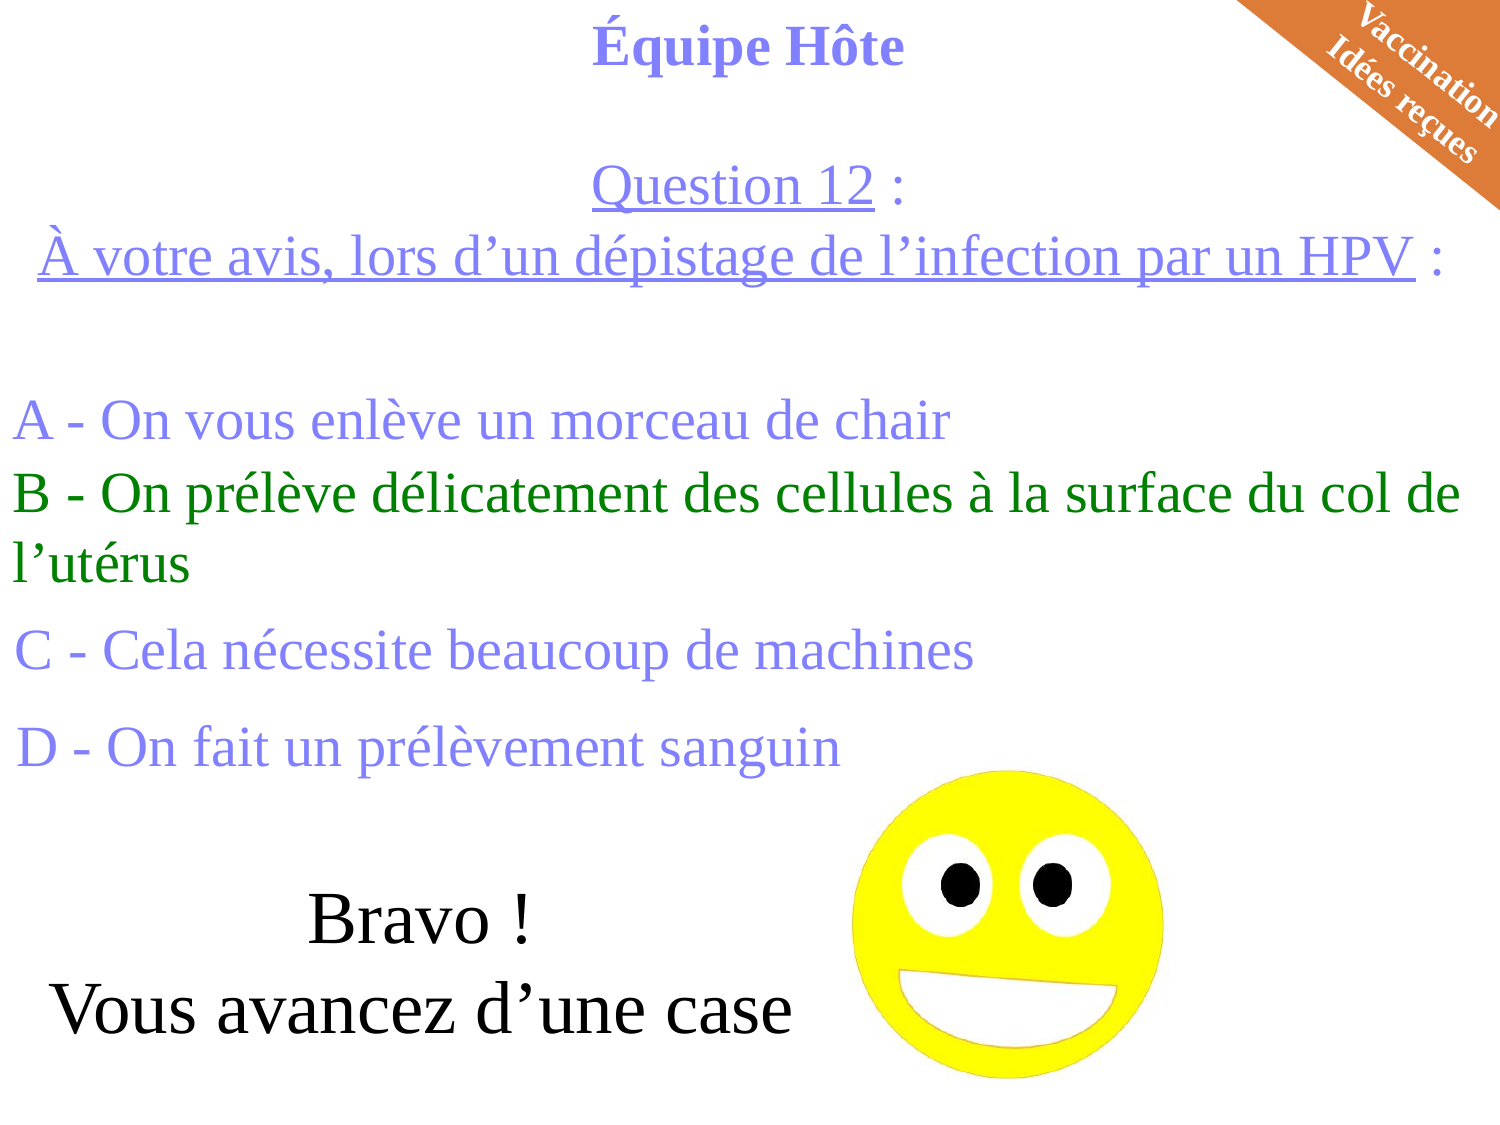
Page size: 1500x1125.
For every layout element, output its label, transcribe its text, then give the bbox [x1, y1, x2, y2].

text_box Vaccination Idées reçues [1305, 0, 1500, 210]
text_box Équipe Hôte Question 12 : À votre avis, lors d’un dépistage de l’infection par un HPV : [0, 0, 1499, 294]
text_box [1233, 0, 1500, 214]
text_box B - On prélève délicatement des cellules à la surface du col de l’utérus [0, 447, 1499, 602]
text_box D - On fait un prélèvement sanguin [1, 701, 1500, 786]
text_box A - On vous enlève un morceau de chair [0, 373, 1499, 447]
text_box C - Cela nécessite beaucoup de machines [0, 603, 1500, 689]
text_box Bravo ! Vous avancez d’une case [33, 860, 810, 1056]
picture [844, 762, 1171, 1088]
